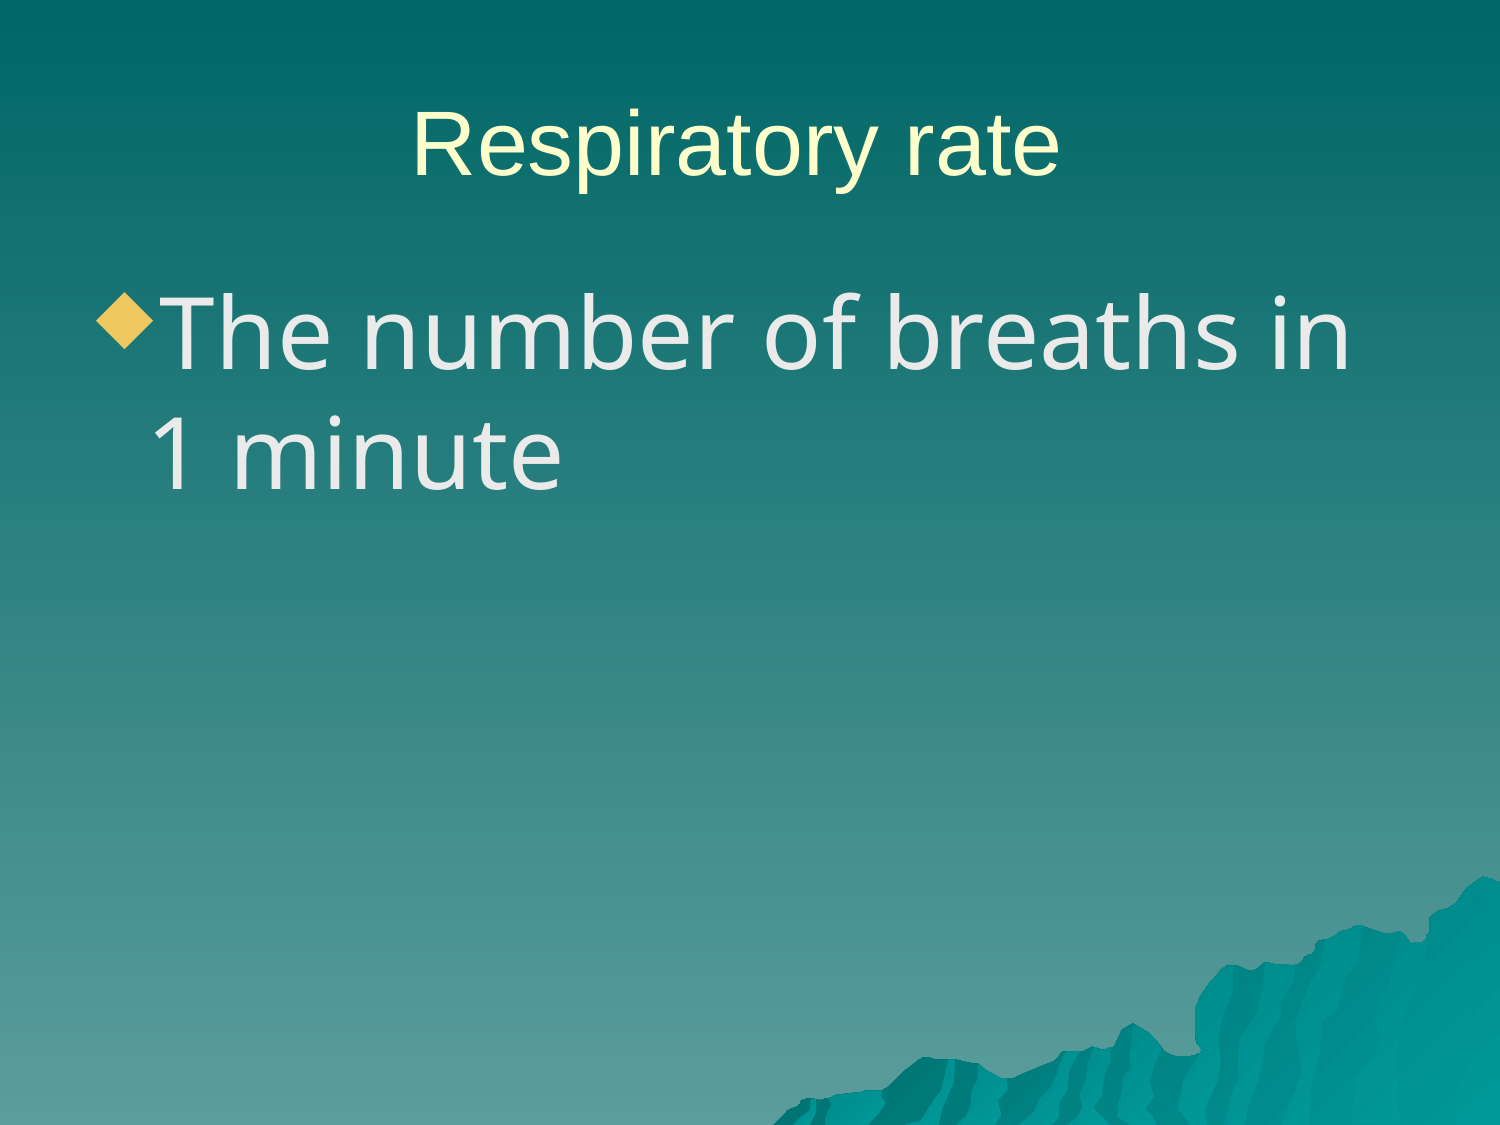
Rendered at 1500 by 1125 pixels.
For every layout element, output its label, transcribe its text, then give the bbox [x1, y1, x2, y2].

list The number of breaths in 1 minute [74, 262, 1426, 1006]
title Respiratory rate [74, 45, 1426, 233]
